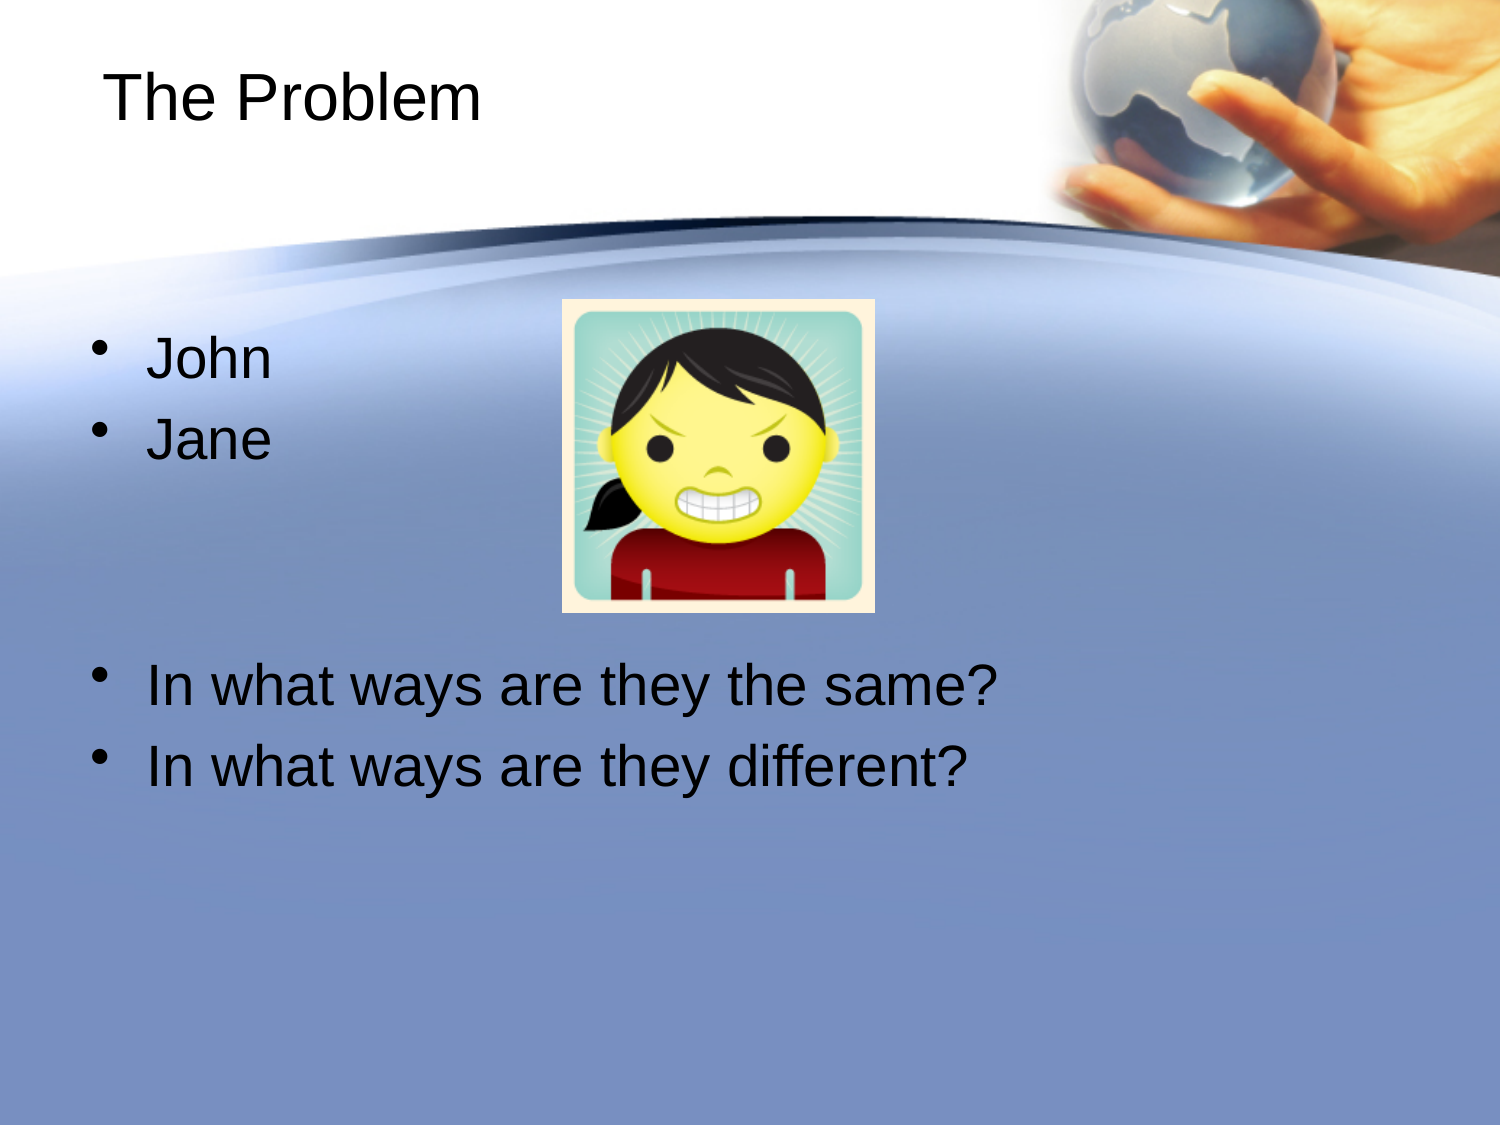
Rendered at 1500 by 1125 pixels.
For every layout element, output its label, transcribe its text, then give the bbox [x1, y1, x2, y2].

picture [0, 0, 1500, 1125]
title The Problem [87, 0, 1138, 188]
list John Jane In what ways are they the same? In what ways are they different? [75, 312, 1450, 1050]
